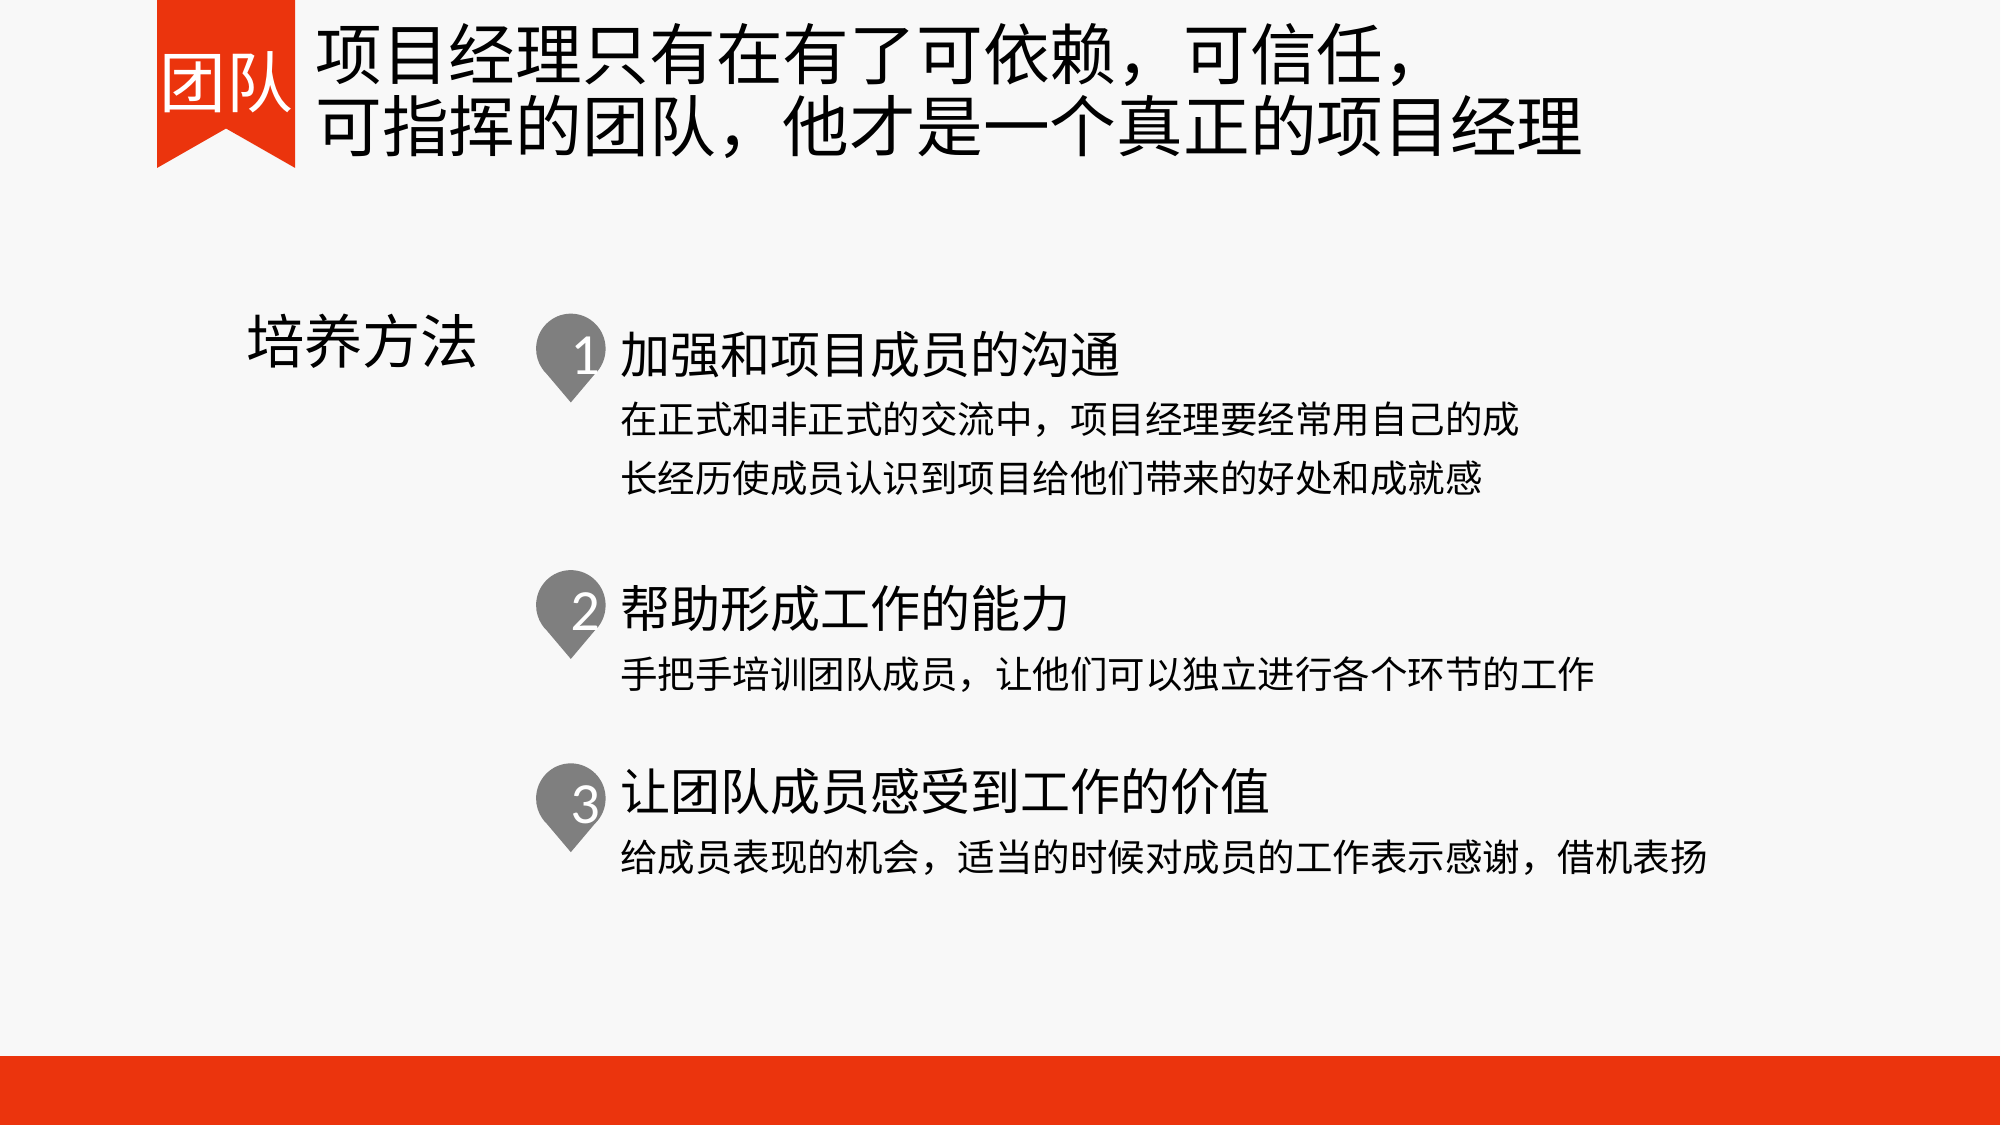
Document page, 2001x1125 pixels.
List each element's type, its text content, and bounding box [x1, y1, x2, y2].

text_box 帮助形成工作的能力 手把手培训团队成员，让他们可以独立进行各个环节的工作 [605, 552, 1637, 695]
text_box [0, 1055, 2000, 1125]
text_box 加强和项目成员的沟通 在正式和非正式的交流中，项目经理要经常用自己的成长经历使成员认识到项目给他们带来的好处和成就感 [605, 297, 1547, 552]
title 项目经理只有在有了可依赖，可信任， 可指挥的团队，他才是一个真正的项目经理 [300, 0, 1840, 201]
picture [0, 0, 2001, 1125]
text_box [536, 570, 606, 659]
text_box 培养方法 [231, 297, 494, 383]
text_box 让团队成员感受到工作的价值 给成员表现的机会，适当的时候对成员的工作表示感谢，借机表扬 [605, 695, 1756, 887]
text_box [536, 763, 606, 853]
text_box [144, 0, 323, 168]
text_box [536, 313, 606, 403]
